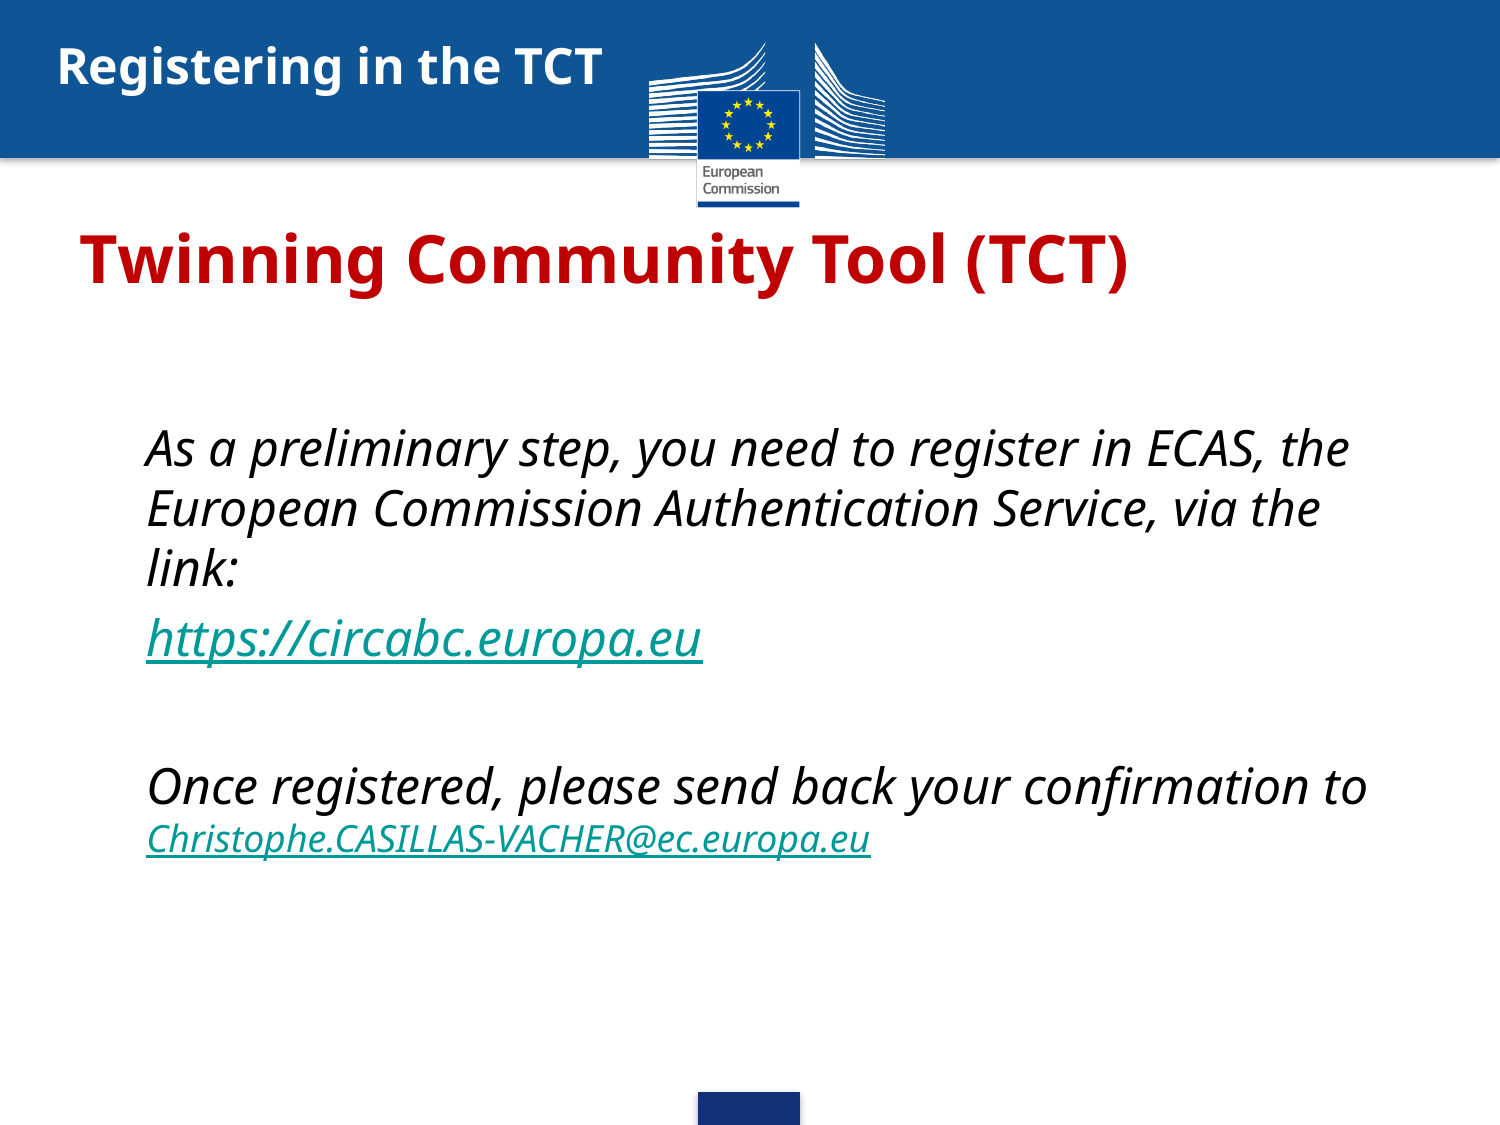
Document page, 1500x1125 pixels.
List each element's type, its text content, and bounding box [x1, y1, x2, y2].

text_box Registering in the TCT [41, 27, 656, 103]
list As a preliminary step, you need to register in ECAS, the European Commission Authentication Service, via the link: https://circabc.europa.eu Once registered, please send back your confirmation to Christophe.CASILLAS-VACHER@ec.europa.eu [75, 408, 1425, 988]
title Twinning Community Tool (TCT) [64, 219, 1415, 374]
picture [649, 42, 885, 208]
